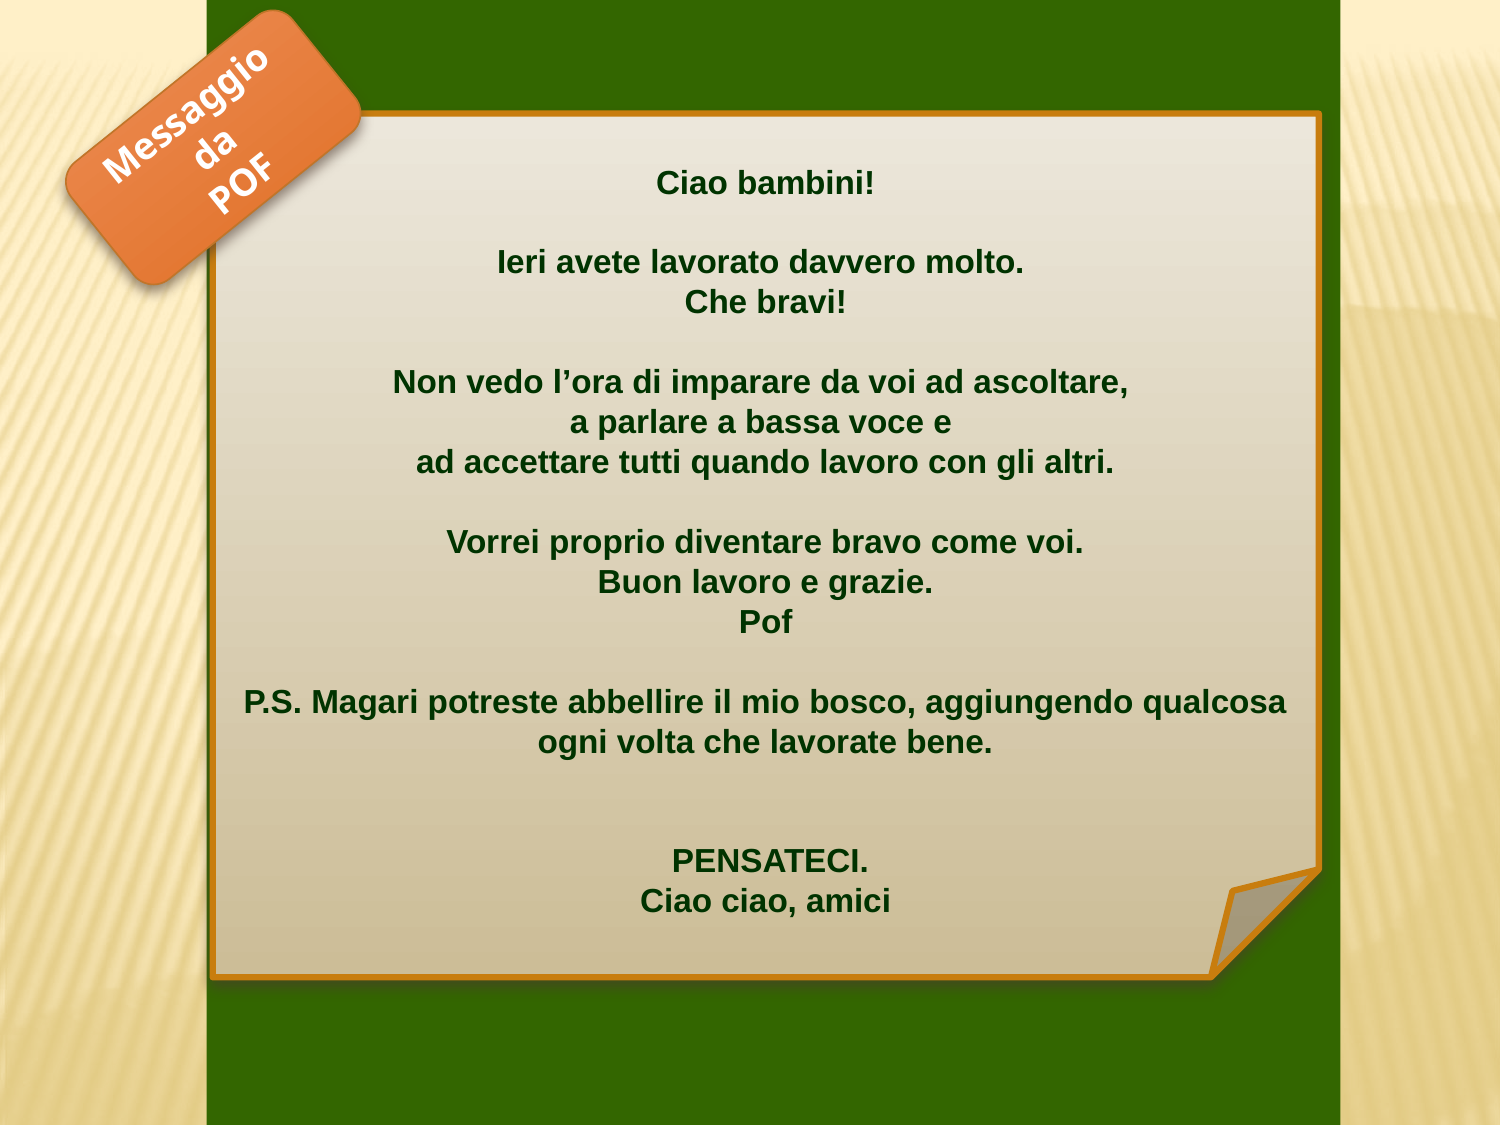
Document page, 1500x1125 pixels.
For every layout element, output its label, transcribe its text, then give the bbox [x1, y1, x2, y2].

text_box [206, 0, 1341, 1125]
text_box Ciao bambini! Ieri avete lavorato davvero molto. Che bravi! Non vedo l’ora di imparare da voi ad ascoltare, a parlare a bassa voce e ad accettare tutti quando lavoro con gli altri. Vorrei proprio diventare bravo come voi. Buon lavoro e grazie. Pof P.S. Magari potreste abbellire il mio bosco, aggiungendo qualcosa ogni volta che lavorate bene. PENSATECI. Ciao ciao, amici [211, 112, 1320, 979]
text_box Messaggio da POF [65, 9, 362, 286]
